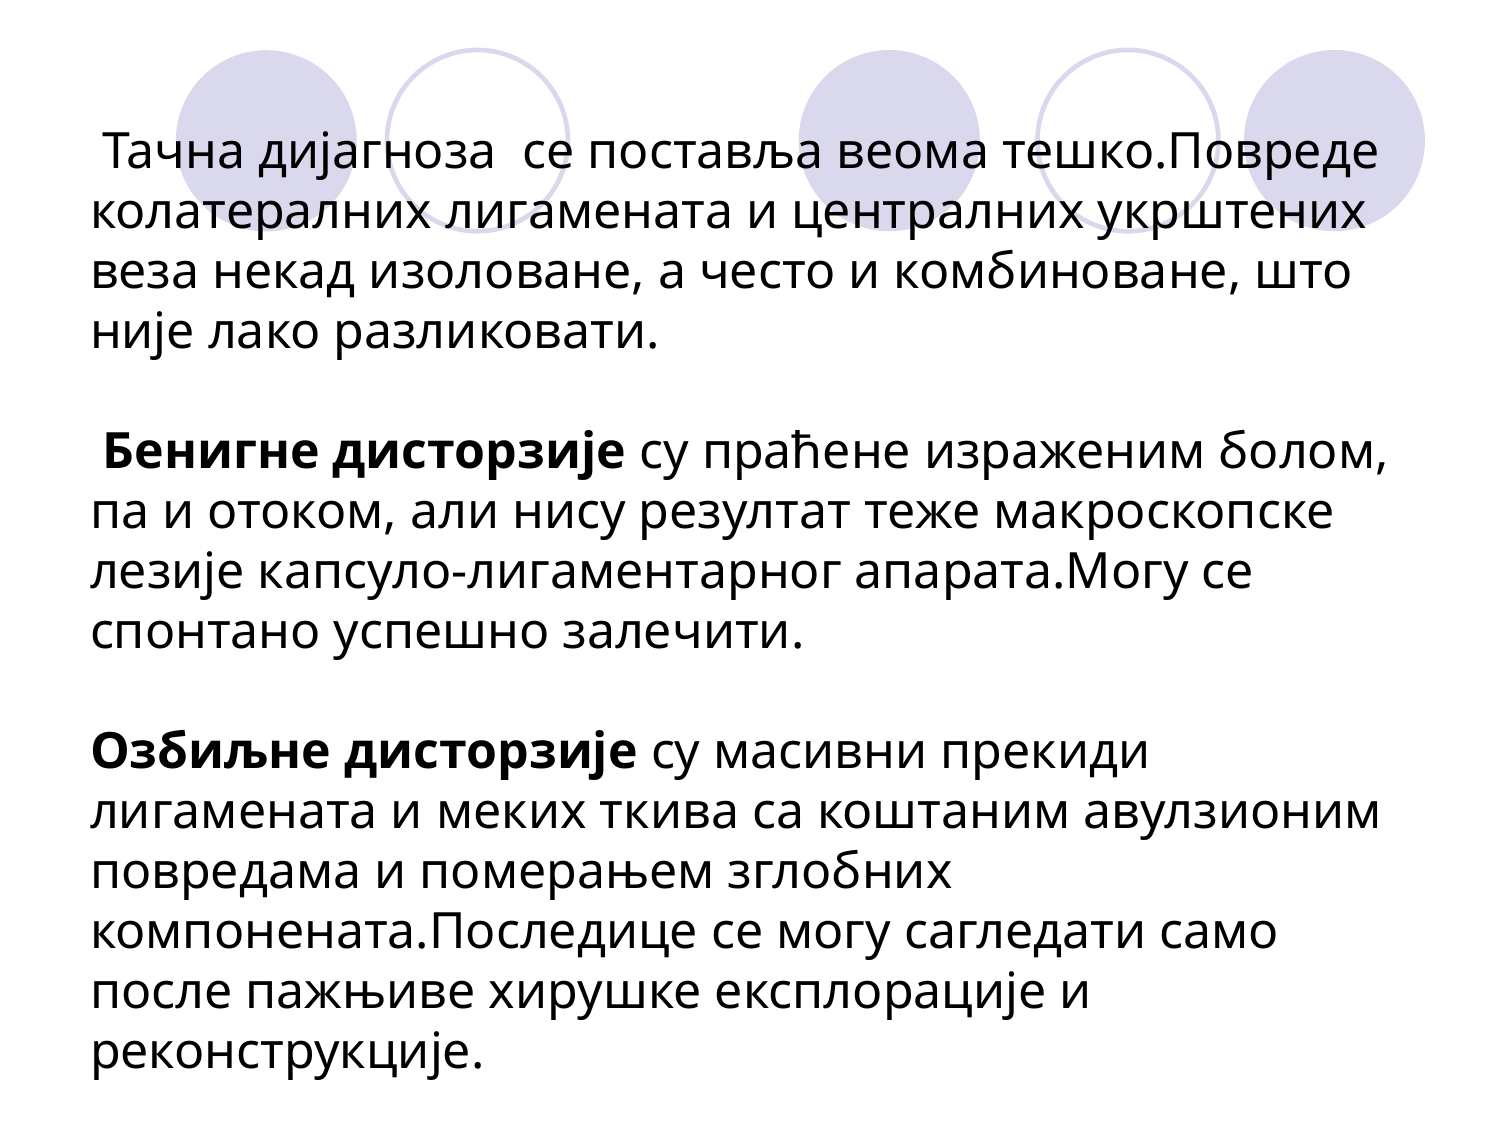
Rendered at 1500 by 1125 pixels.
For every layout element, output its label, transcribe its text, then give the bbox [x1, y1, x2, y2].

title Дисторзије зглоба колена Тачна дијагноза се поставља веома тешко.Повреде колатералних лигамената и централних укрштених веза некад изоловане, а често и комбиноване, што није лако разликовати. Бенигне дисторзије су праћене израженим болом, па и отоком, али нису резултат теже макроскопске лезије капсуло-лигаментарног апарата.Могу се спонтано успешно залечити. Озбиљне дисторзије су масивни прекиди лигамената и меких ткива са коштаним авулзионим повредама и померањем зглобних компонената.Последице се могу сагледати само после пажњиве хирушке експлорације и реконструкције. [75, 455, 1425, 681]
